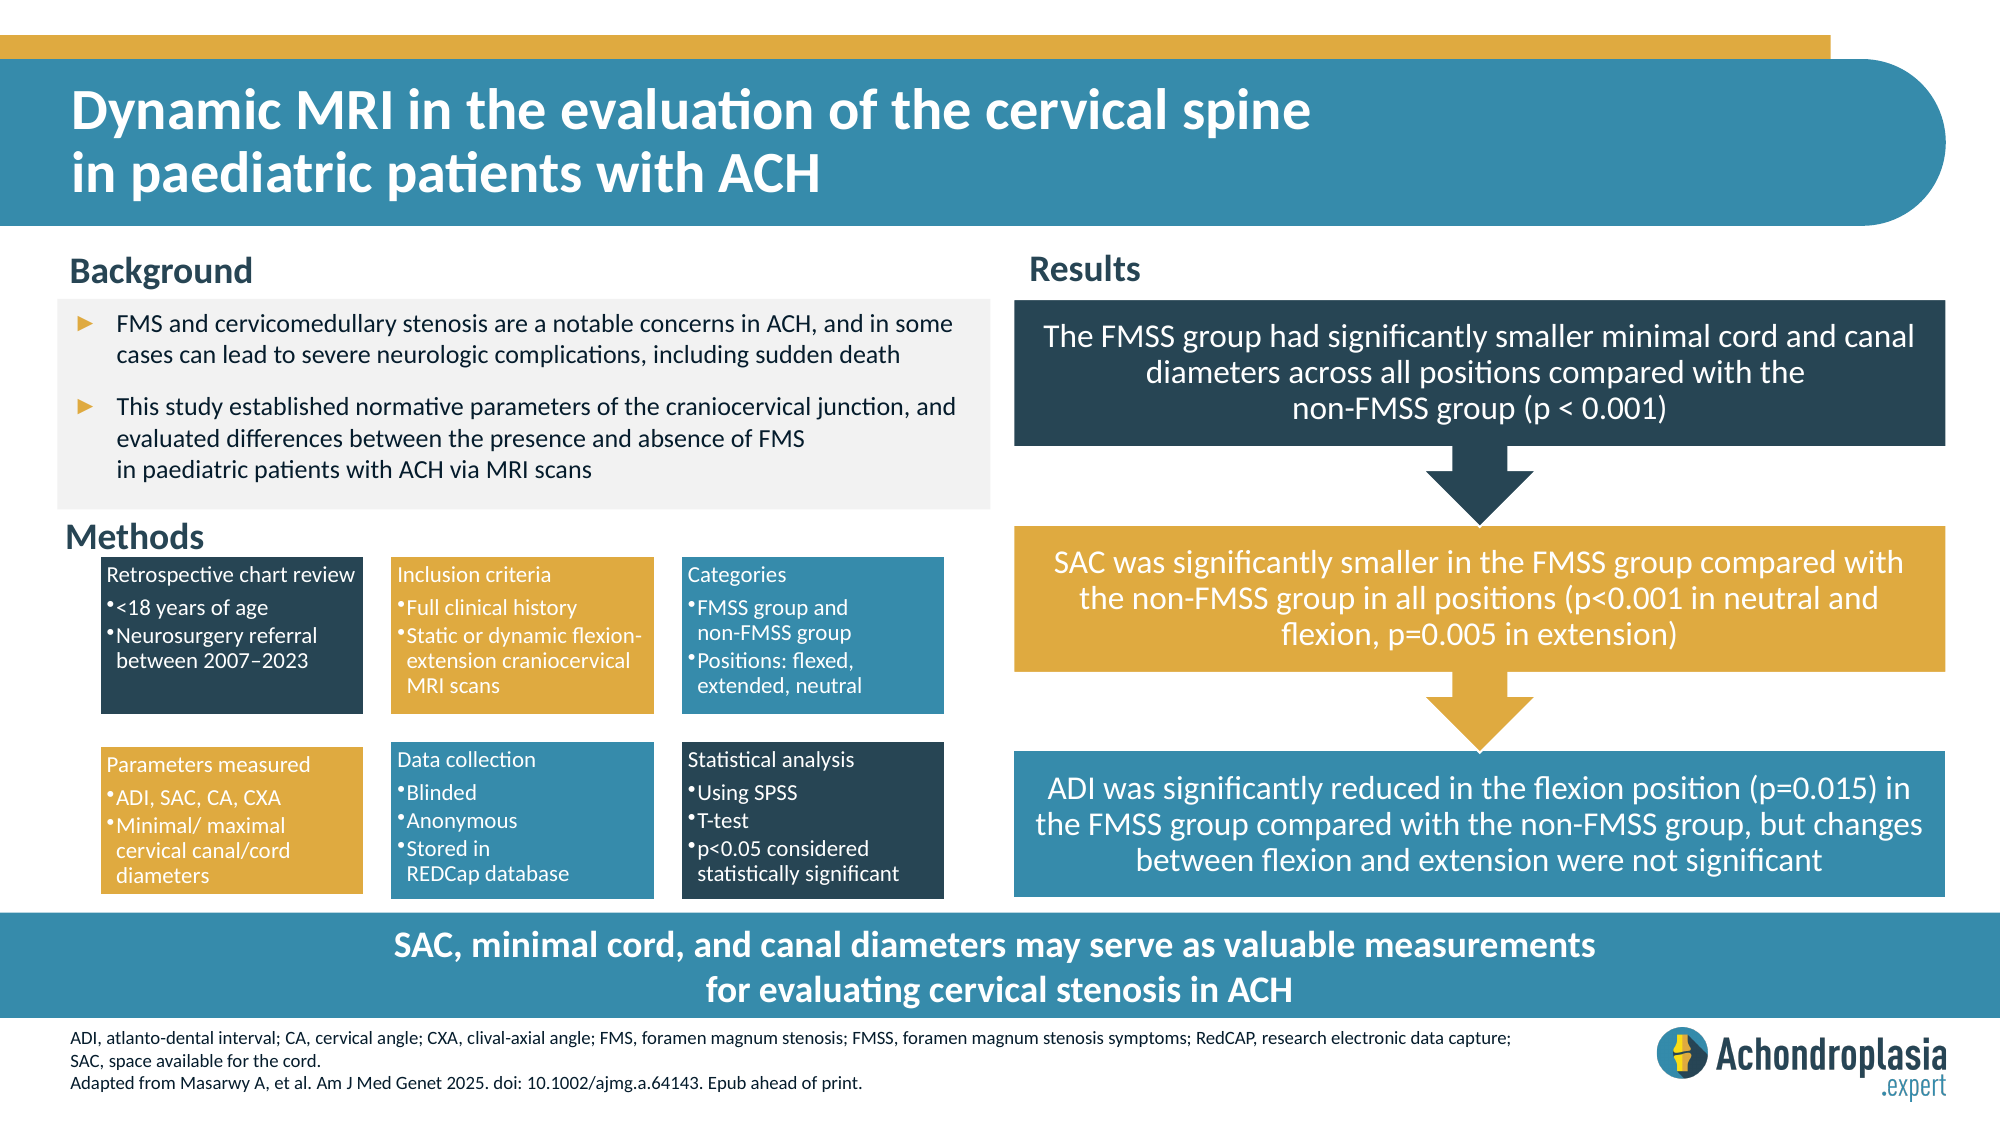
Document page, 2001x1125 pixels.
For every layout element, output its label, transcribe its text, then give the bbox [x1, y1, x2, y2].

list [55, 556, 989, 900]
title Dynamic MRI in the evaluation of the cervical spine in paediatric patients with ACH [56, 59, 1888, 225]
list FMS and cervicomedullary stenosis are a notable concerns in ACH, and in some cases can lead to severe neurologic complications, including sudden death This study established normative parameters of the craniocervical junction, and evaluated differences between the presence and absence of FMS in paediatric patients with ACH via MRI scans [57, 298, 991, 510]
list SAC, minimal cord, and canal diameters may serve as valuable measurements for evaluating cervical stenosis in ACH [0, 912, 2000, 1018]
footer ADI, atlanto-dental interval; CA, cervical angle; CXA, clival-axial angle; FMS, foramen magnum stenosis; FMSS, foramen magnum stenosis symptoms; RedCAP, research electronic data capture; SAC, space available for the cord. Adapted from Masarwy A, et al. Am J Med Genet 2025. doi: 10.1002/ajmg.a.64143. Epub ahead of print. [55, 1005, 1656, 1102]
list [1013, 298, 1947, 899]
picture [1656, 1027, 1947, 1102]
